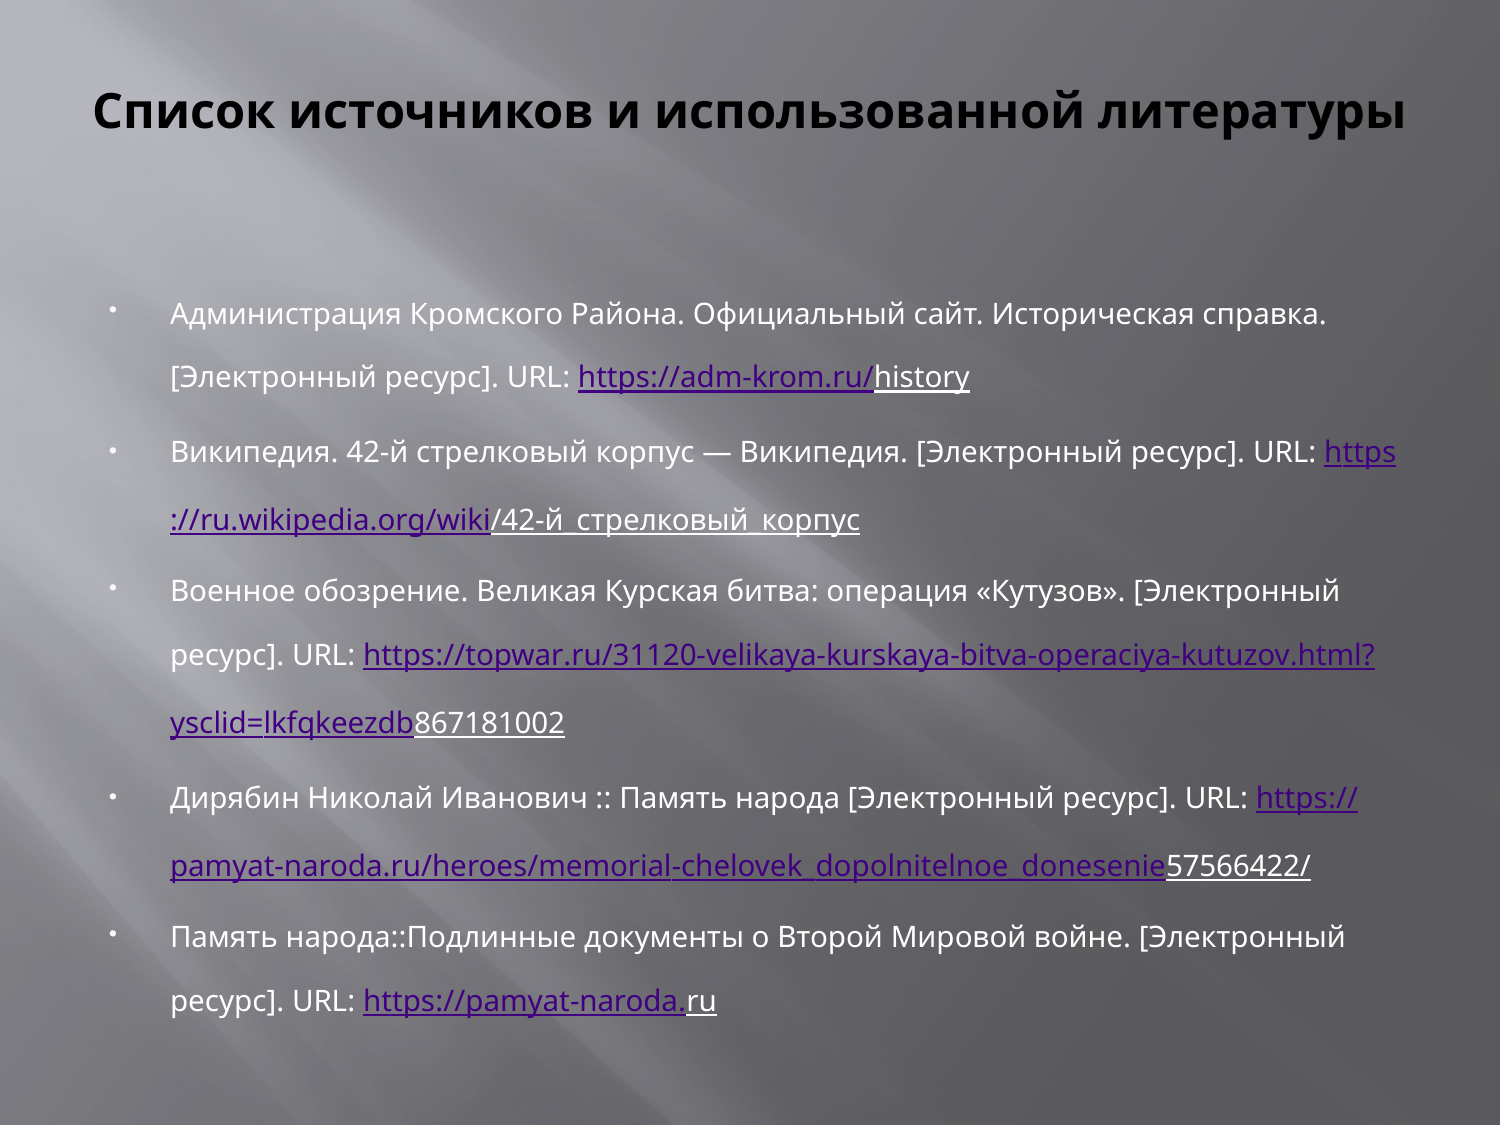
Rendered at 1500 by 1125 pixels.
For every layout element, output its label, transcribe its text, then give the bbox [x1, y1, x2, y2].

title Список источников и использованной литературы [75, 45, 1425, 233]
list Администрация Кромского Района. Официальный сайт. Историческая справка. [Электронный ресурс]. URL: https://adm-krom.ru/history Википедия. 42-й стрелковый корпус — Википедия. [Электронный ресурс]. URL: https://ru.wikipedia.org/wiki/42-й_стрелковый_корпус Военное обозрение. Великая Курская битва: операция «Кутузов». [Электронный ресурс]. URL: https://topwar.ru/31120-velikaya-kurskaya-bitva-operaciya-kutuzov.html?ysclid=lkfqkeezdb867181002 Дирябин Николай Иванович :: Память народа [Электронный ресурс]. URL: https://pamyat-naroda.ru/heroes/memorial-chelovek_dopolnitelnoe_donesenie57566422/ Память народа::Подлинные документы о Второй Мировой войне. [Электронный ресурс]. URL: https://pamyat-naroda.ru [75, 262, 1425, 1035]
